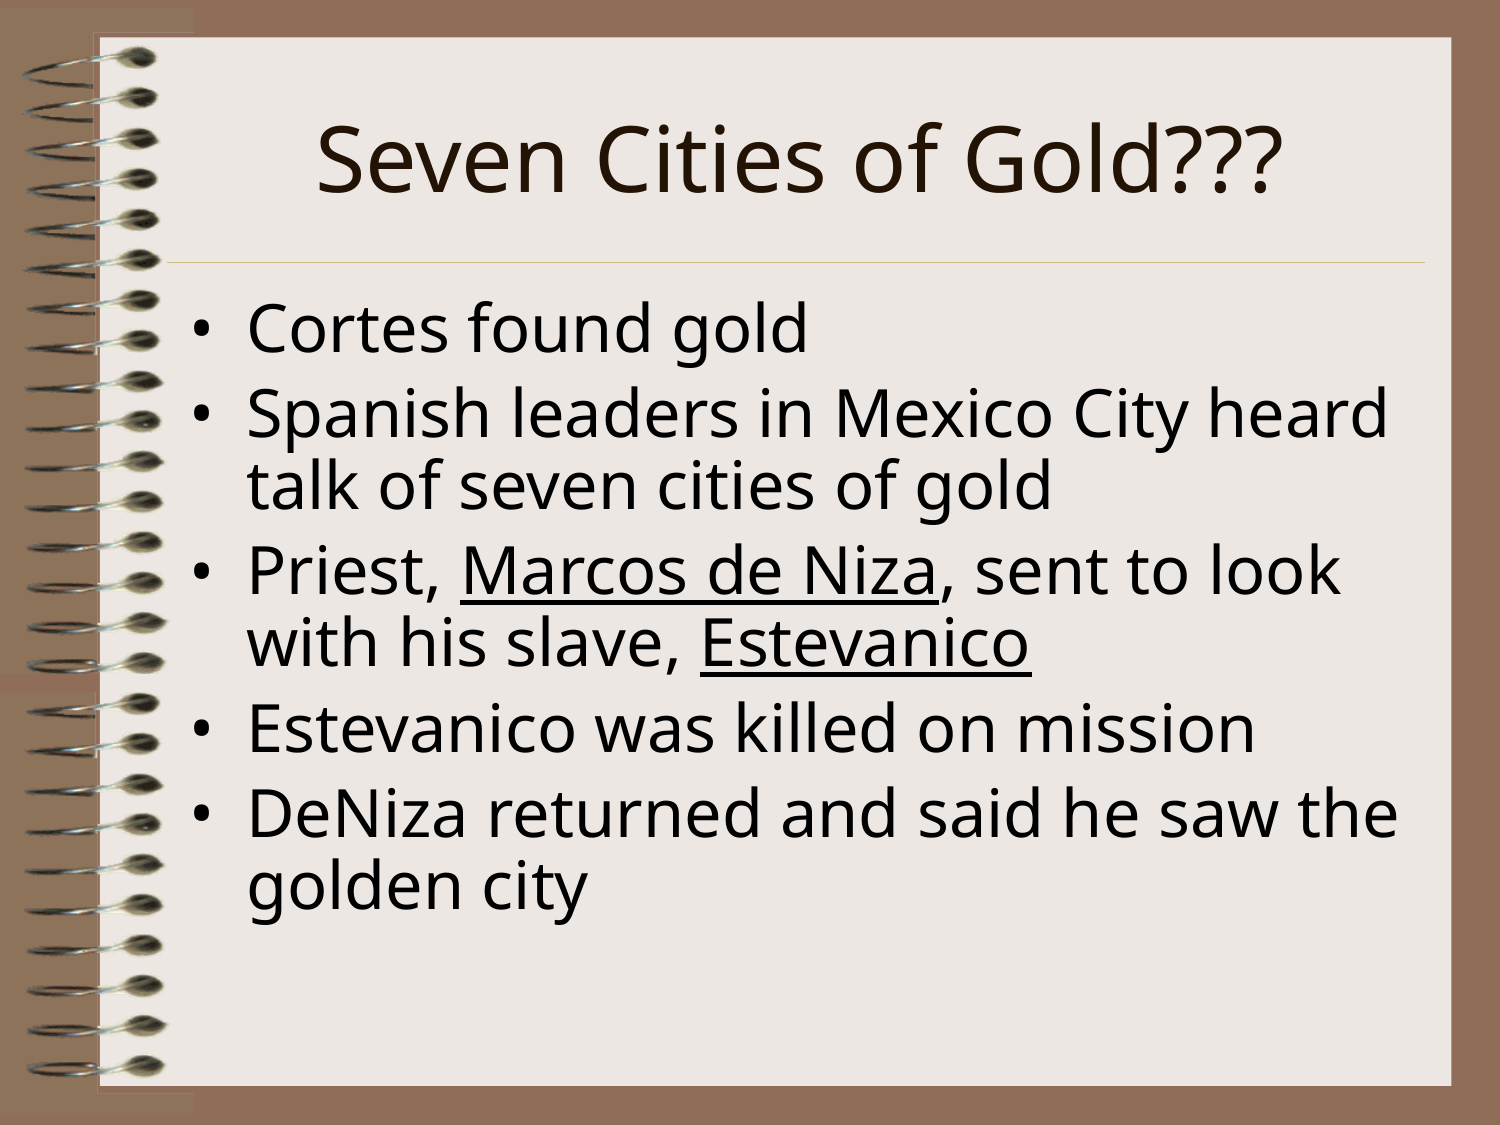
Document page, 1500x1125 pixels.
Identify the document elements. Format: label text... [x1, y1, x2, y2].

title Seven Cities of Gold??? [174, 62, 1425, 250]
picture [0, 8, 194, 674]
list Cortes found gold Spanish leaders in Mexico City heard talk of seven cities of gold Priest, Marcos de Niza, sent to look with his slave, Estevanico Estevanico was killed on mission DeNiza returned and said he saw the golden city [174, 287, 1425, 963]
picture [0, 692, 194, 1115]
